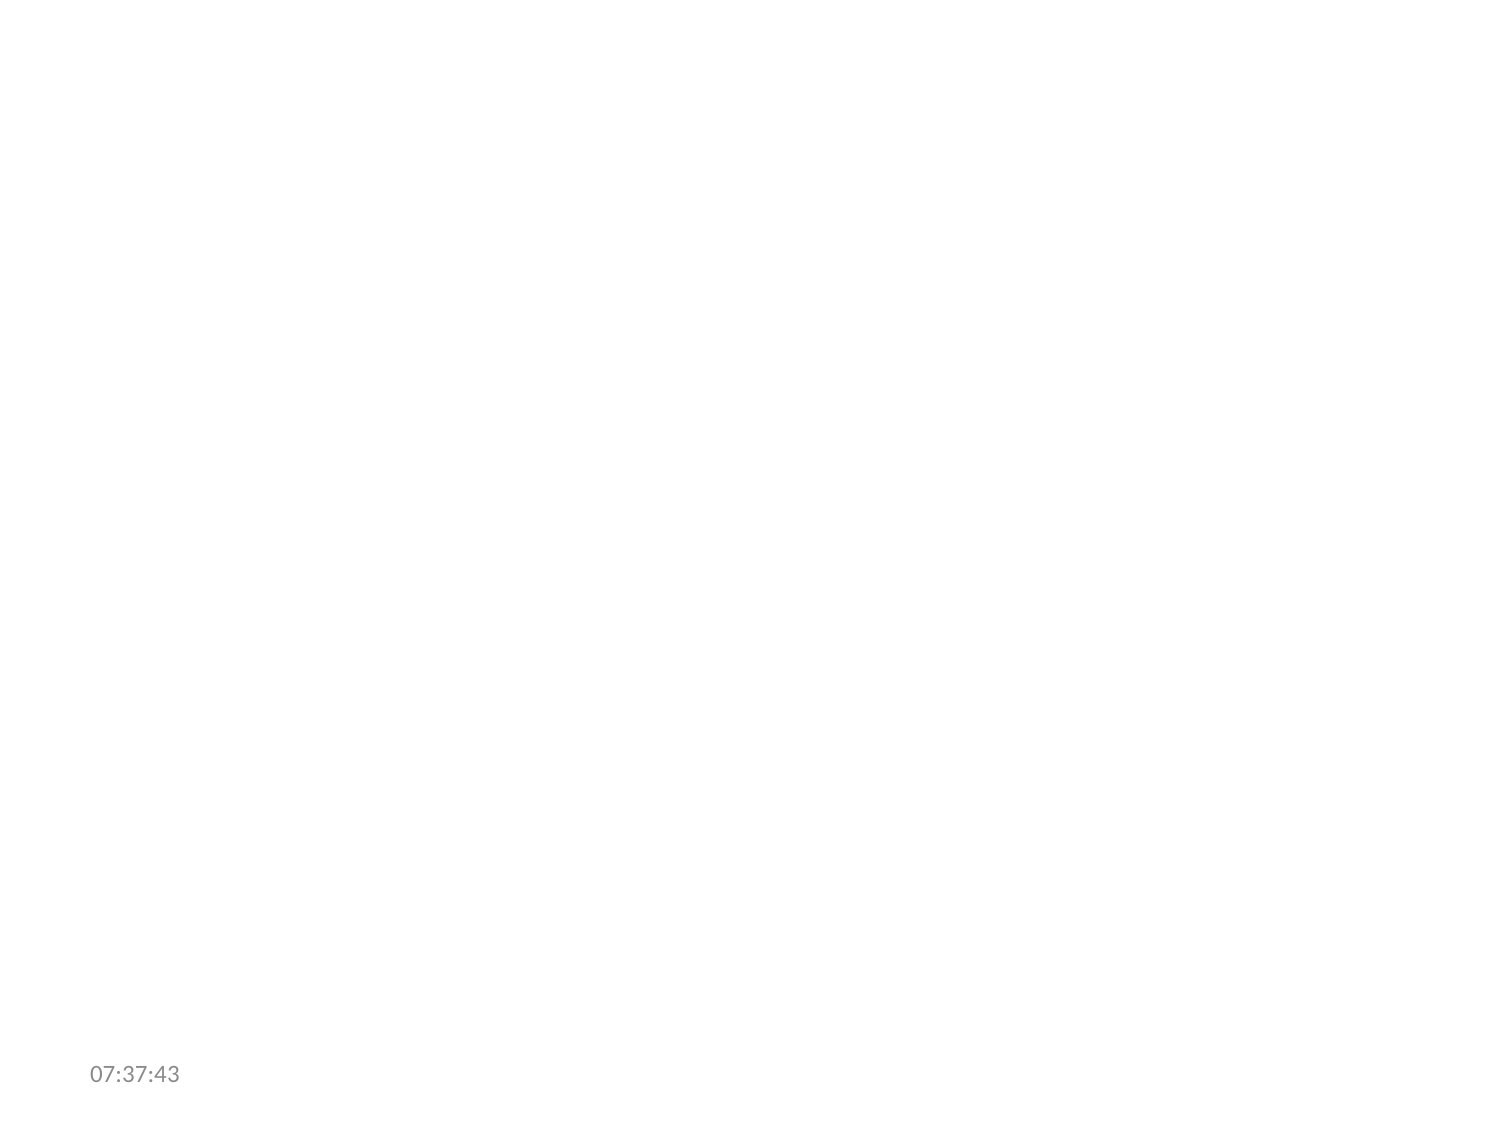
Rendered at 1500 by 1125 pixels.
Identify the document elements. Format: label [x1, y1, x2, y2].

slide_number [75, 1042, 425, 1103]
